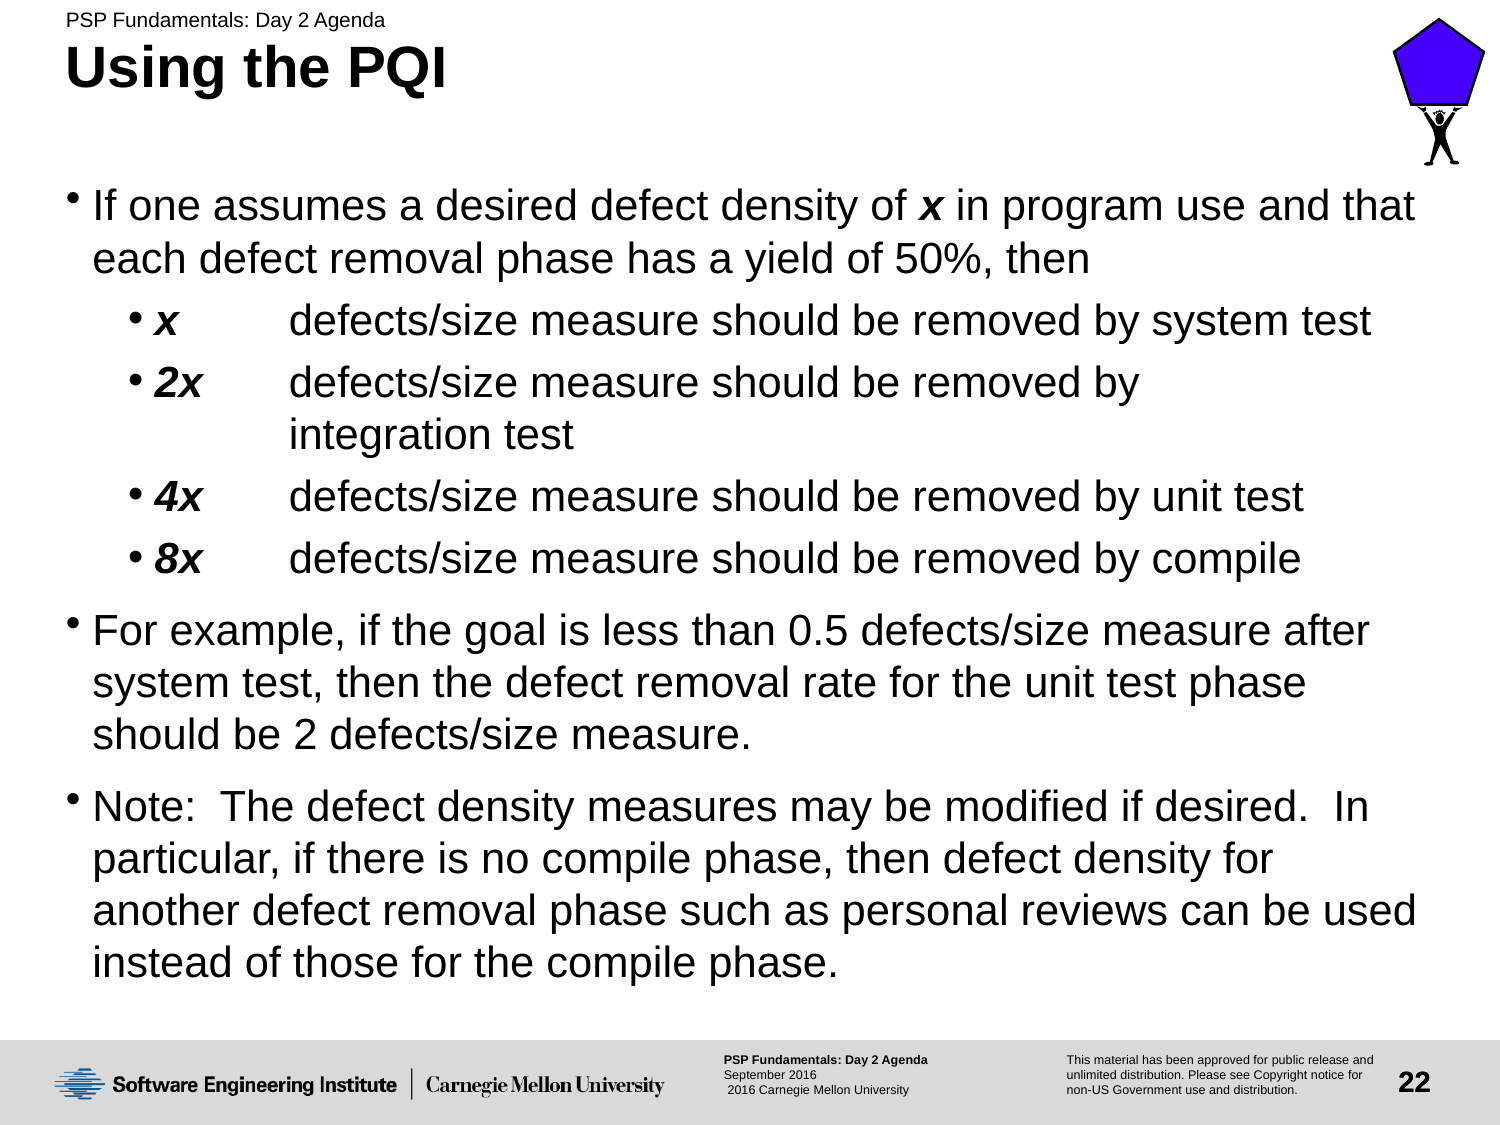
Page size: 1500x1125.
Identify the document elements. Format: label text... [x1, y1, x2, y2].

list If one assumes a desired defect density of x in program use and that each defect removal phase has a yield of 50%, then x defects/size measure should be removed by system test 2x defects/size measure should be removed by integration test 4x defects/size measure should be removed by unit test 8x defects/size measure should be removed by compile For example, if the goal is less than 0.5 defects/size measure after system test, then the defect removal rate for the unit test phase should be 2 defects/size measure. Note: The defect density measures may be modified if desired. In particular, if there is no compile phase, then defect density for another defect removal phase such as personal reviews can be used instead of those for the compile phase. [65, 177, 1431, 1000]
title Using the PQI [65, 37, 1392, 148]
picture [46, 1061, 673, 1104]
picture [1392, 17, 1486, 166]
